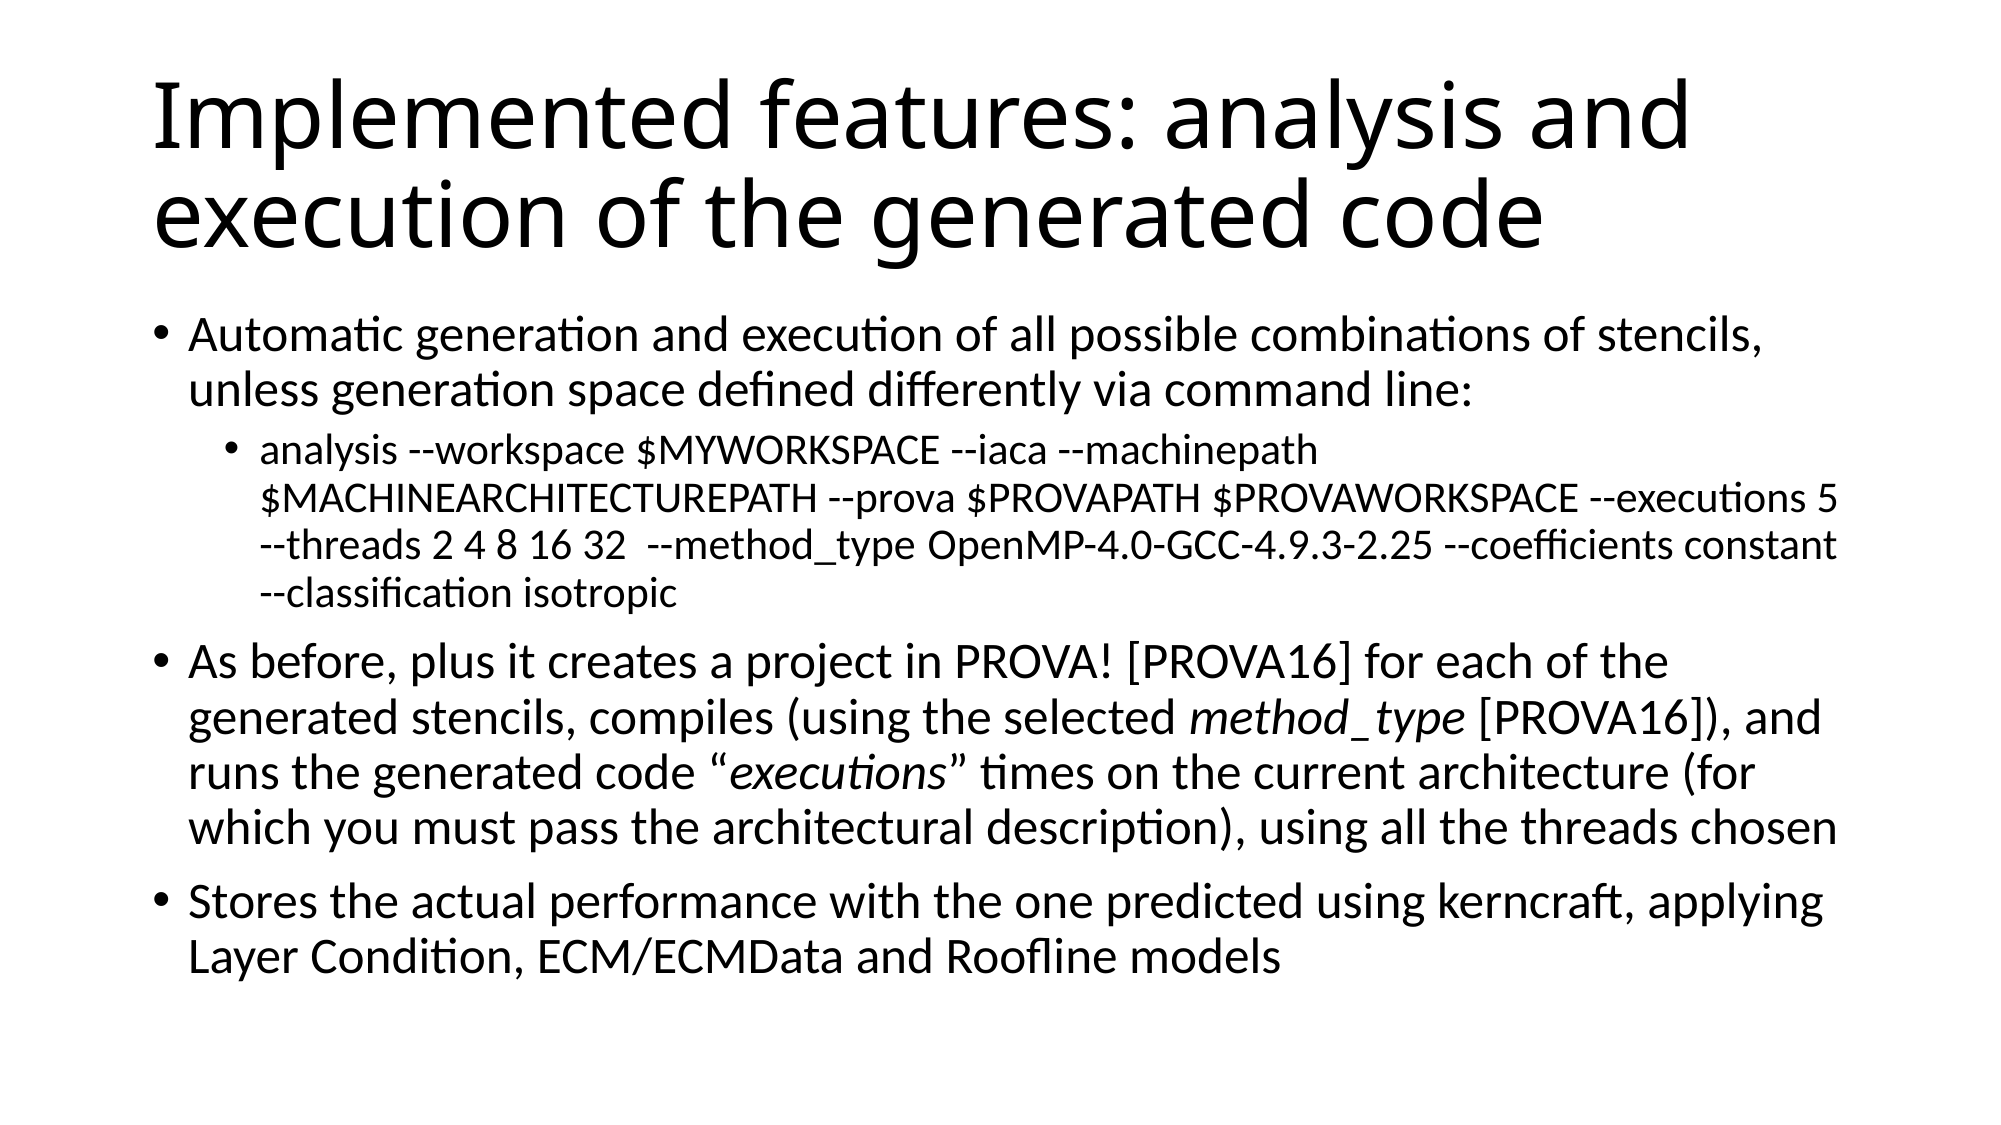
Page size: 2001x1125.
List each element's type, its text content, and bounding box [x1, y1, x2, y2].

title Implemented features: analysis and execution of the generated code [137, 59, 1863, 278]
list Automatic generation and execution of all possible combinations of stencils, unless generation space defined differently via command line: analysis --workspace $MYWORKSPACE --iaca --machinepath $MACHINEARCHITECTUREPATH --prova $PROVAPATH $PROVAWORKSPACE --executions 5 --threads 2 4 8 16 32 --method_type OpenMP-4.0-GCC-4.9.3-2.25 --coefficients constant --classification isotropic As before, plus it creates a project in PROVA! [PROVA16] for each of the generated stencils, compiles (using the selected method_type [PROVA16]), and runs the generated code “executions” times on the current architecture (for which you must pass the architectural description), using all the threads chosen Stores the actual performance with the one predicted using kerncraft, applying Layer Condition, ECM/ECMData and Roofline models [137, 299, 1863, 1014]
